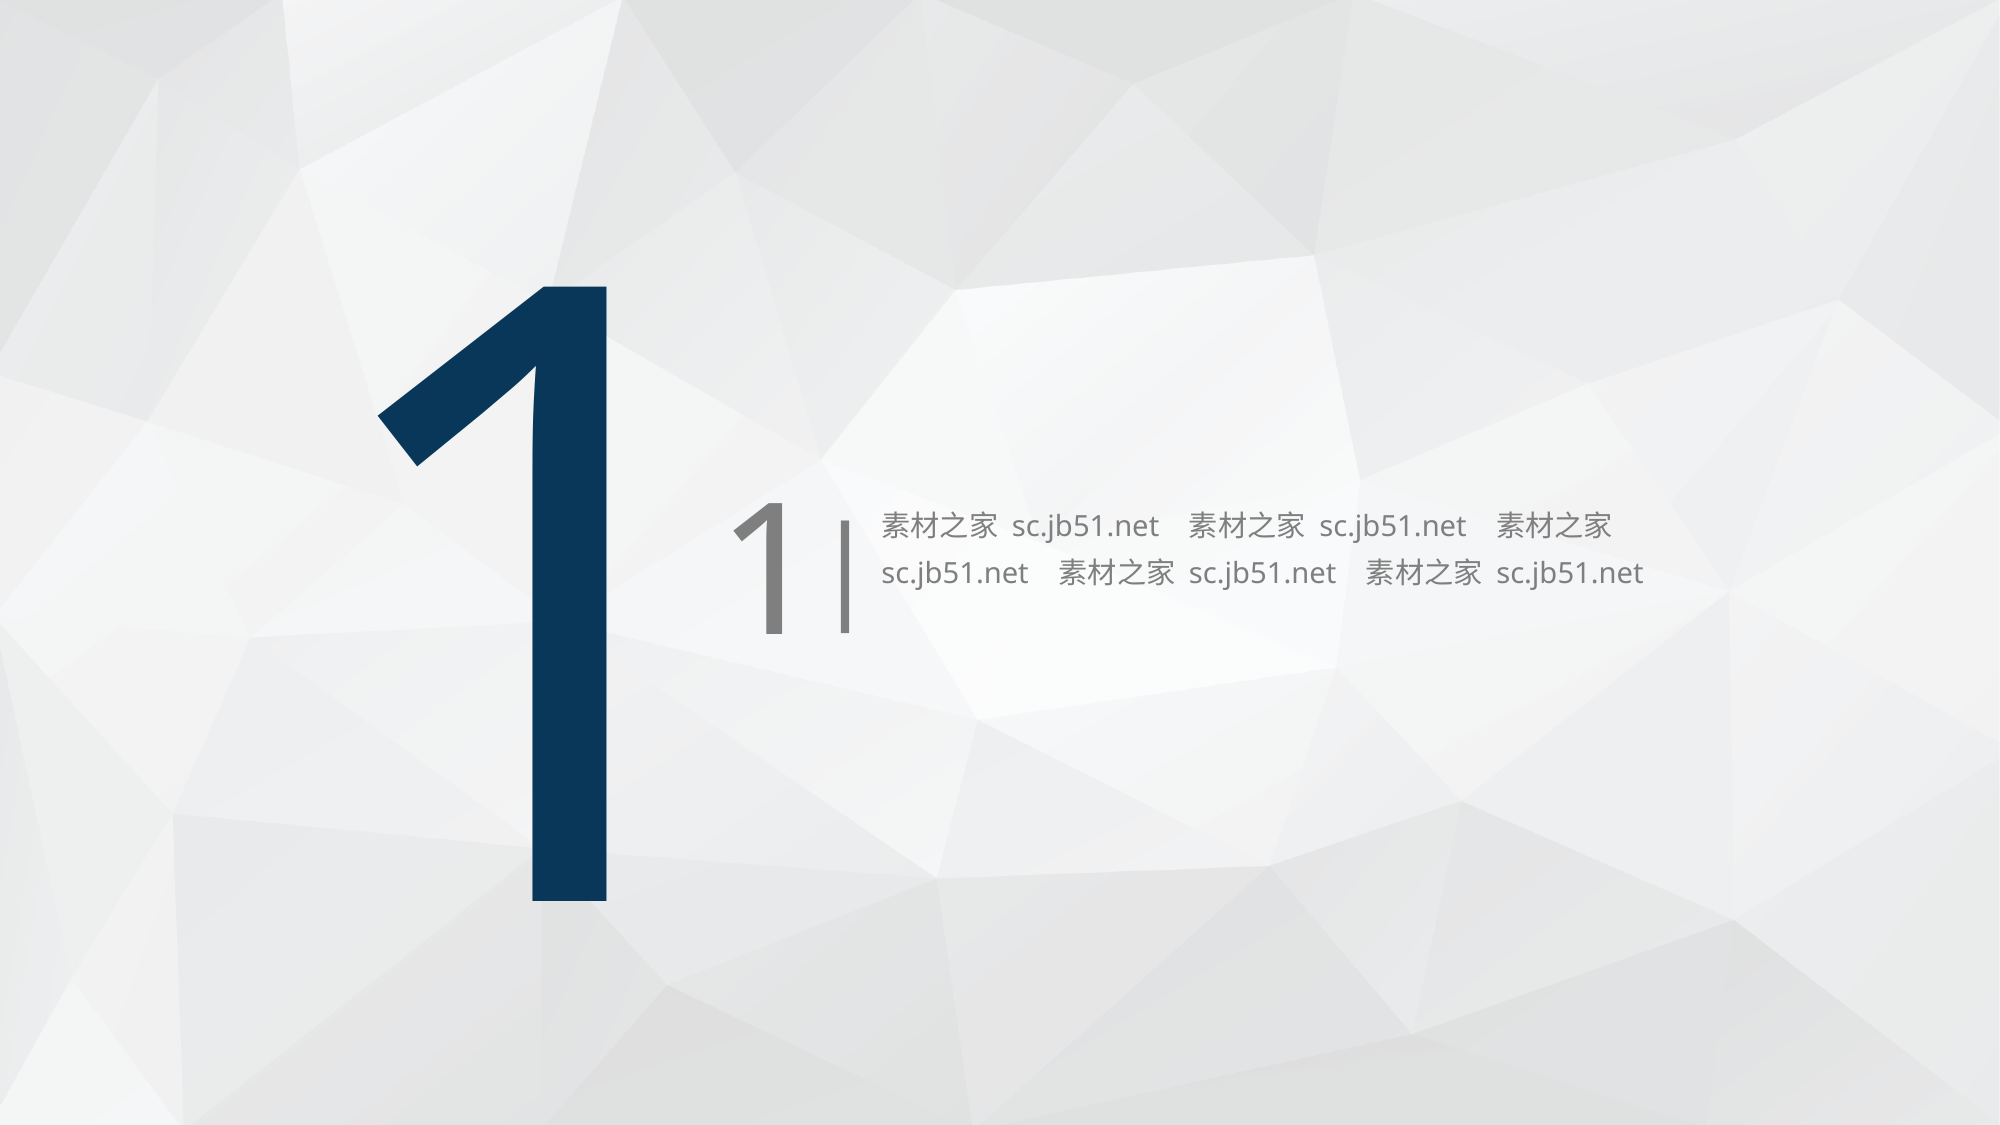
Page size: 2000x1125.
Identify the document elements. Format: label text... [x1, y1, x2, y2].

text_box | [833, 486, 1009, 637]
text_box 1 [703, 443, 833, 679]
picture [0, 0, 2000, 1125]
text_box 1 [287, 33, 572, 1081]
text_box 素材之家 sc.jb51.net 素材之家 sc.jb51.net 素材之家 sc.jb51.net 素材之家 sc.jb51.net 素材之家 sc.jb51.net [1009, 486, 1713, 598]
